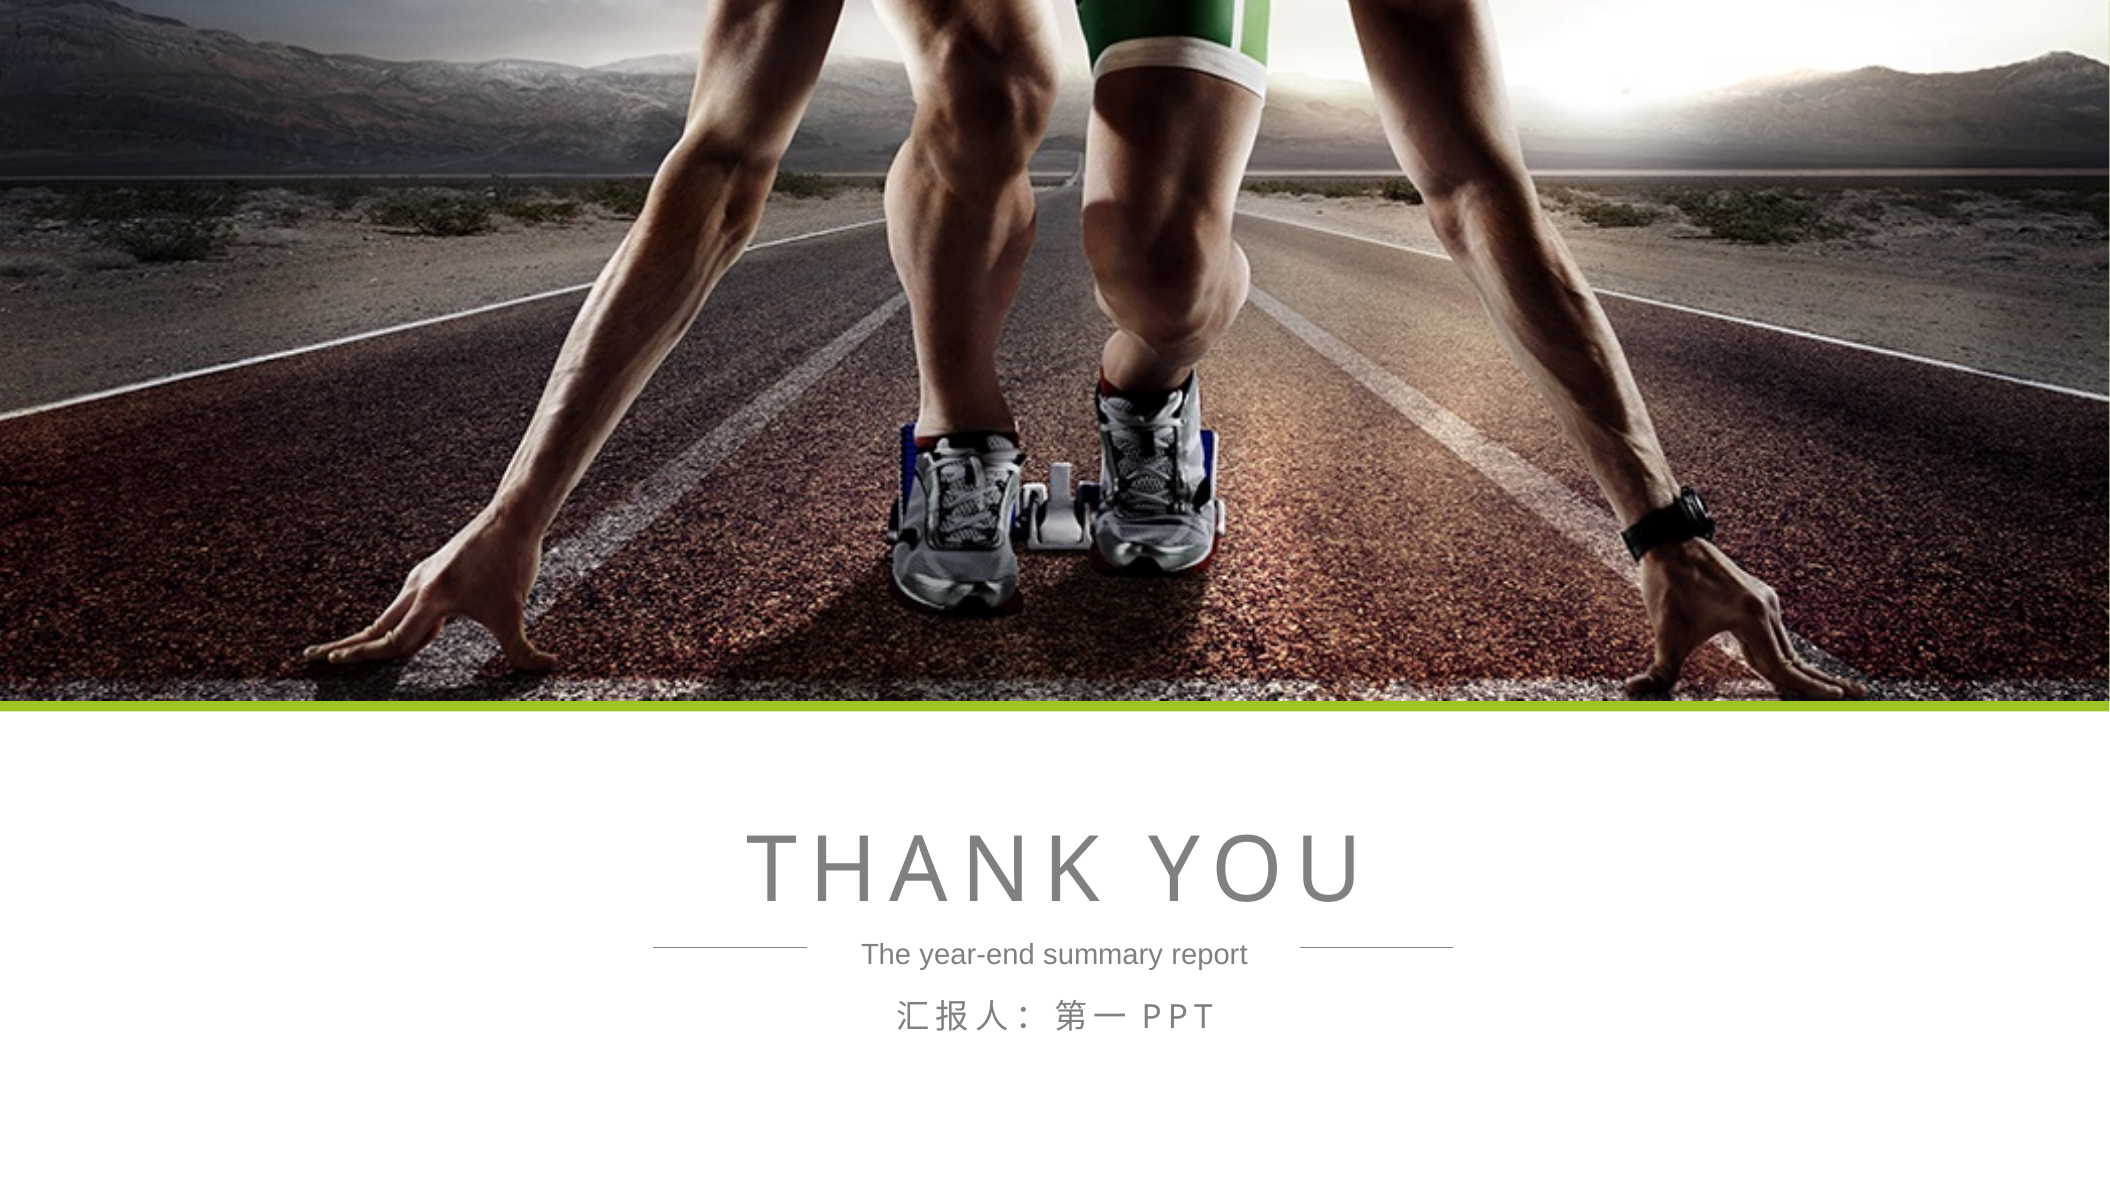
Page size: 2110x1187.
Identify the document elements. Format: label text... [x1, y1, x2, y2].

text_box The year-end summary report [811, 928, 1298, 978]
text_box thank you [432, 802, 1678, 928]
text_box 汇报人：第一PPT [706, 979, 1403, 1043]
text_box [0, 702, 2110, 712]
text_box [0, 0, 2110, 702]
